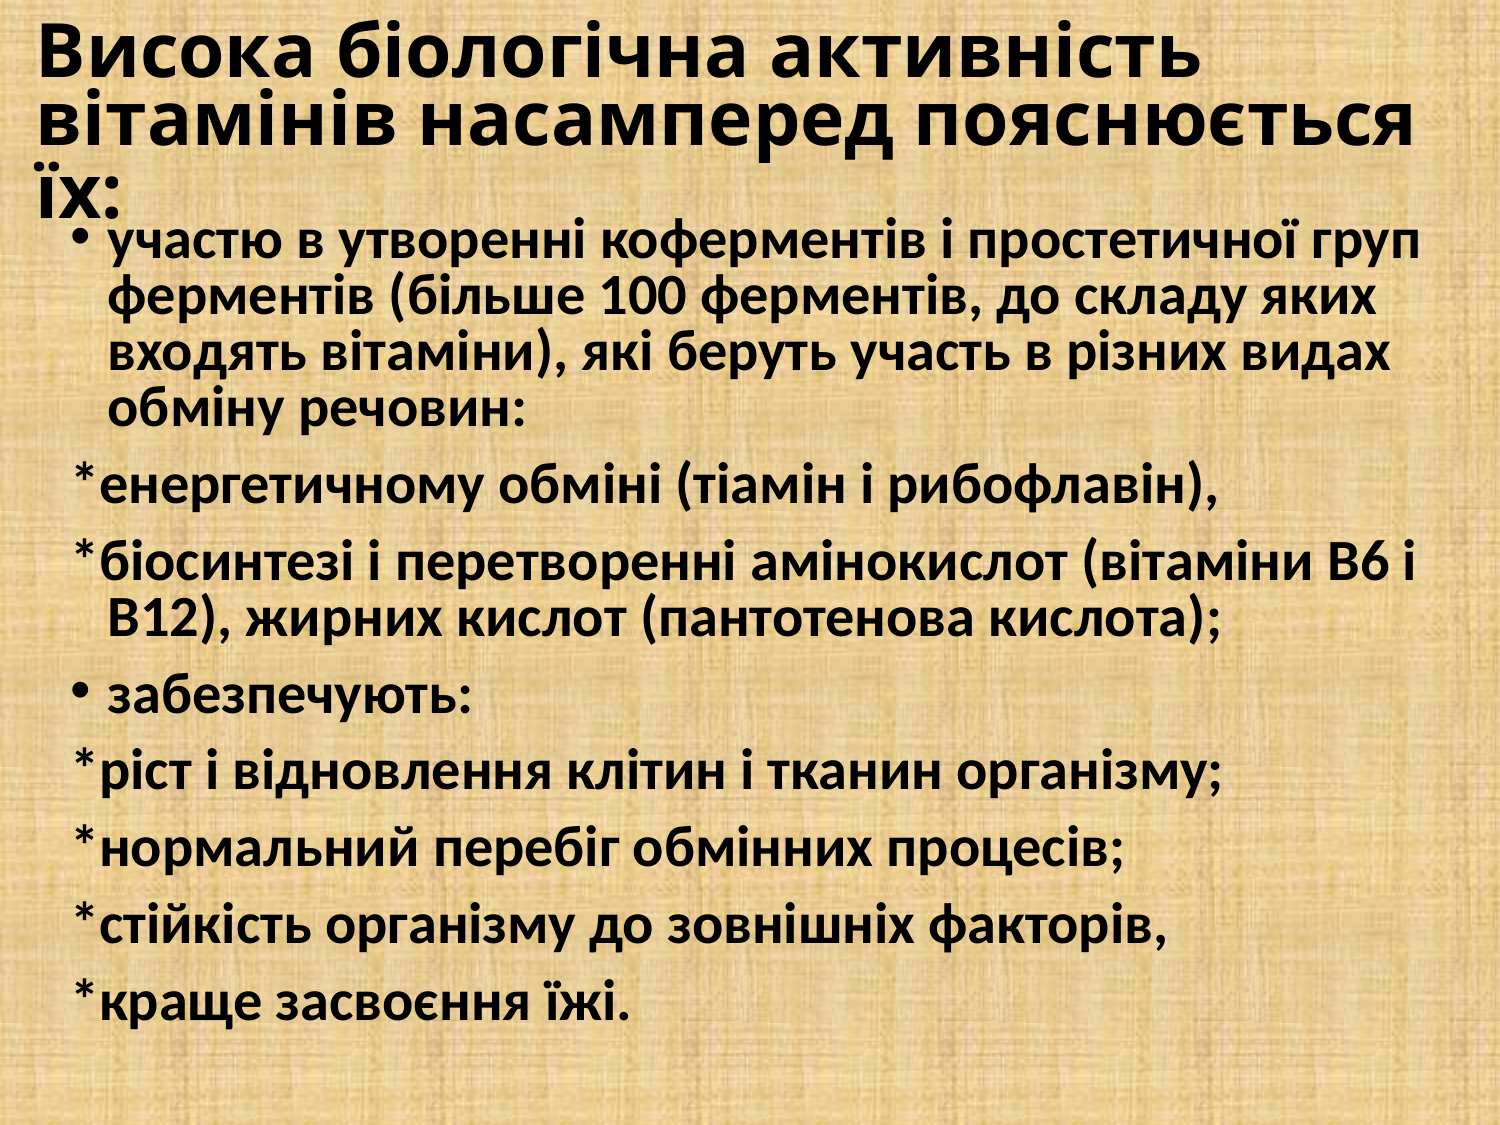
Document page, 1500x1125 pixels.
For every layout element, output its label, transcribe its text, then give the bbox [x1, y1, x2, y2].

picture [0, 0, 1500, 1125]
title Висока біологічна активність вітамінів насамперед пояснюється їх: [20, 59, 1481, 199]
list участю в утворенні коферментів і простетичної груп ферментів (більше 100 ферментів, до складу яких входять вітаміни), які беруть участь в різних видах обміну речовин: *енергетичному обміні (тіамін і рибофлавін), *біосинтезі і перетворенні амінокислот (вітаміни В6 і В12), жирних кислот (пантотенова кислота); забезпечують: *ріст і відновлення клітин і тканин організму; *нормальний перебіг обмінних процесів; *стійкість організму до зовнішніх факторів, *краще засвоєння їжі. [54, 206, 1471, 1103]
